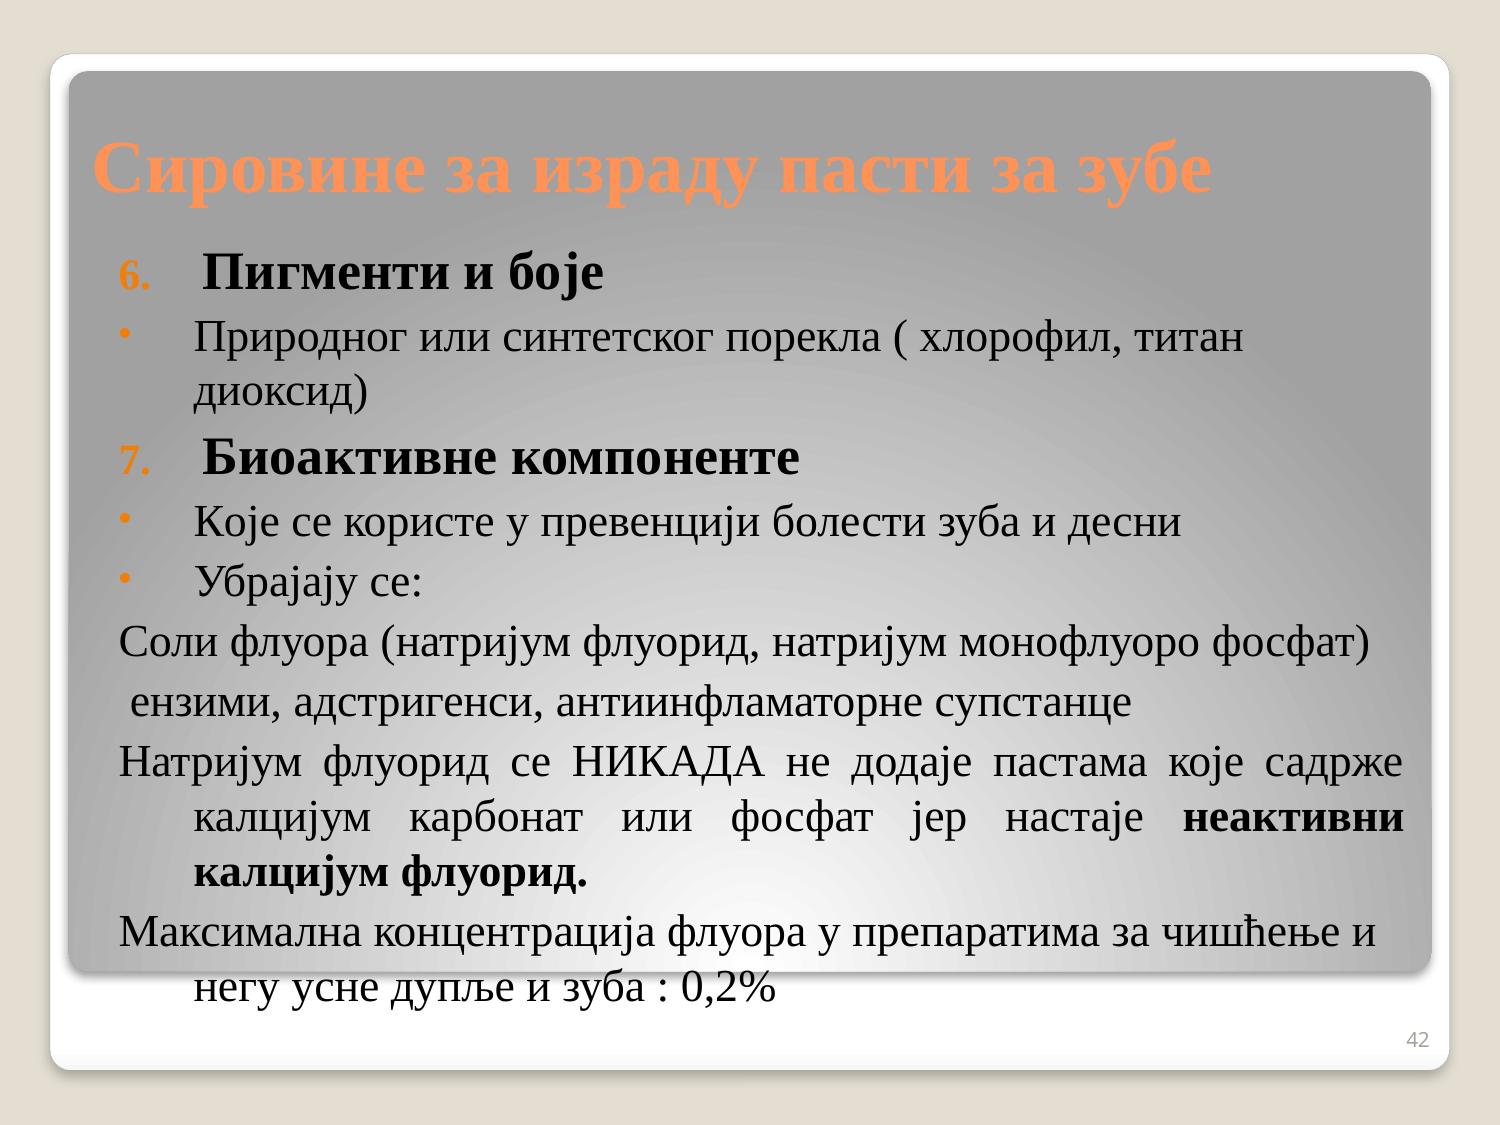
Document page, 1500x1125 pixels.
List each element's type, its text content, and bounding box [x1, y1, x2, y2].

list Пигменти и боје Природног или синтетског порекла ( хлорофил, титан диоксид) Биоактивне компоненте Које се користе у превенцији болести зуба и десни Убрајају се: Соли флуора (натријум флуорид, натријум монофлуоро фосфат) ензими, адстригенси, антиинфламаторне супстанце Натријум флуорид се НИКАДА не додаје пастама које садрже калцијум карбонат или фосфат јер настаје неактивни калцијум флуорид. Максимална концентрација флуора у препаратима за чишћење и негу усне дупље и зуба : 0,2% [88, 219, 1420, 1047]
title Сировине за израду пасти за зубе [76, 42, 1420, 216]
slide_number 42 [1369, 1002, 1445, 1063]
